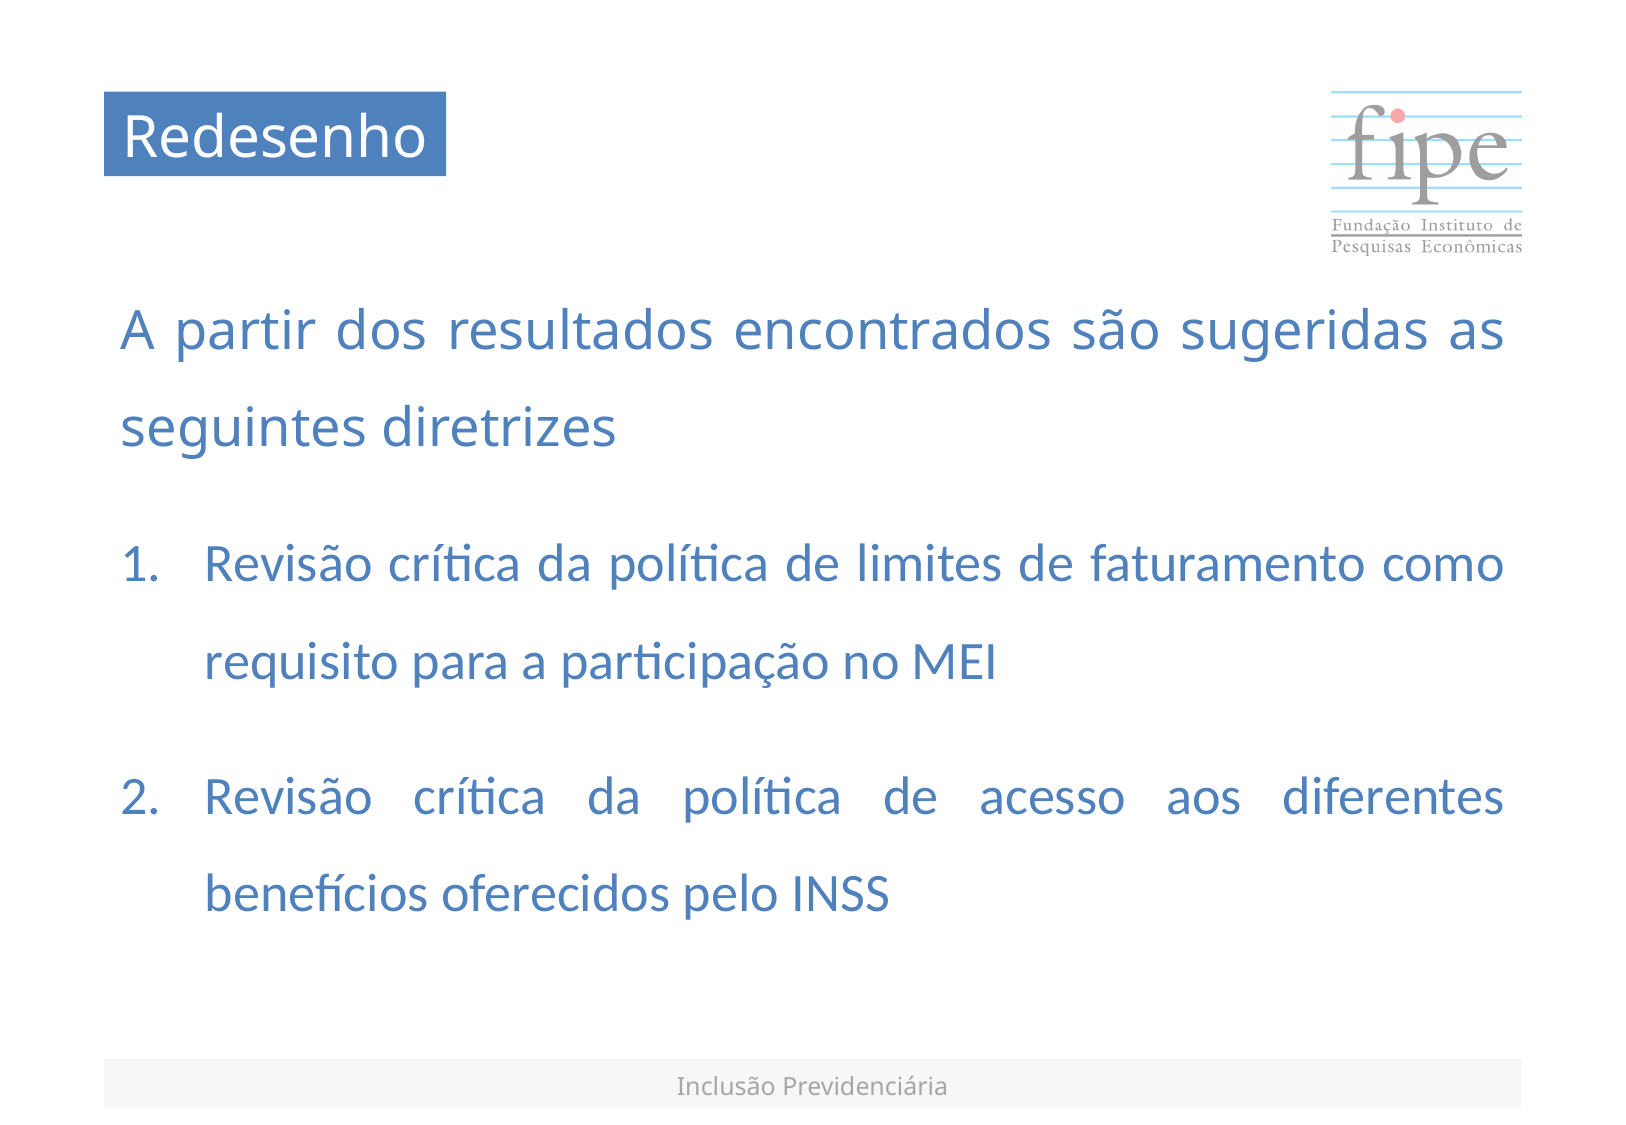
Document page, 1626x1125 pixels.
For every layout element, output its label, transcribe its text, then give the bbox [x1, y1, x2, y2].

text_box Redesenho [104, 91, 447, 177]
text_box Inclusão Previdenciária [104, 1058, 1522, 1108]
text_box A partir dos resultados encontrados são sugeridas as seguintes diretrizes Revisão crítica da política de limites de faturamento como requisito para a participação no MEI Revisão crítica da política de acesso aos diferentes benefícios oferecidos pelo INSS [105, 255, 1522, 930]
